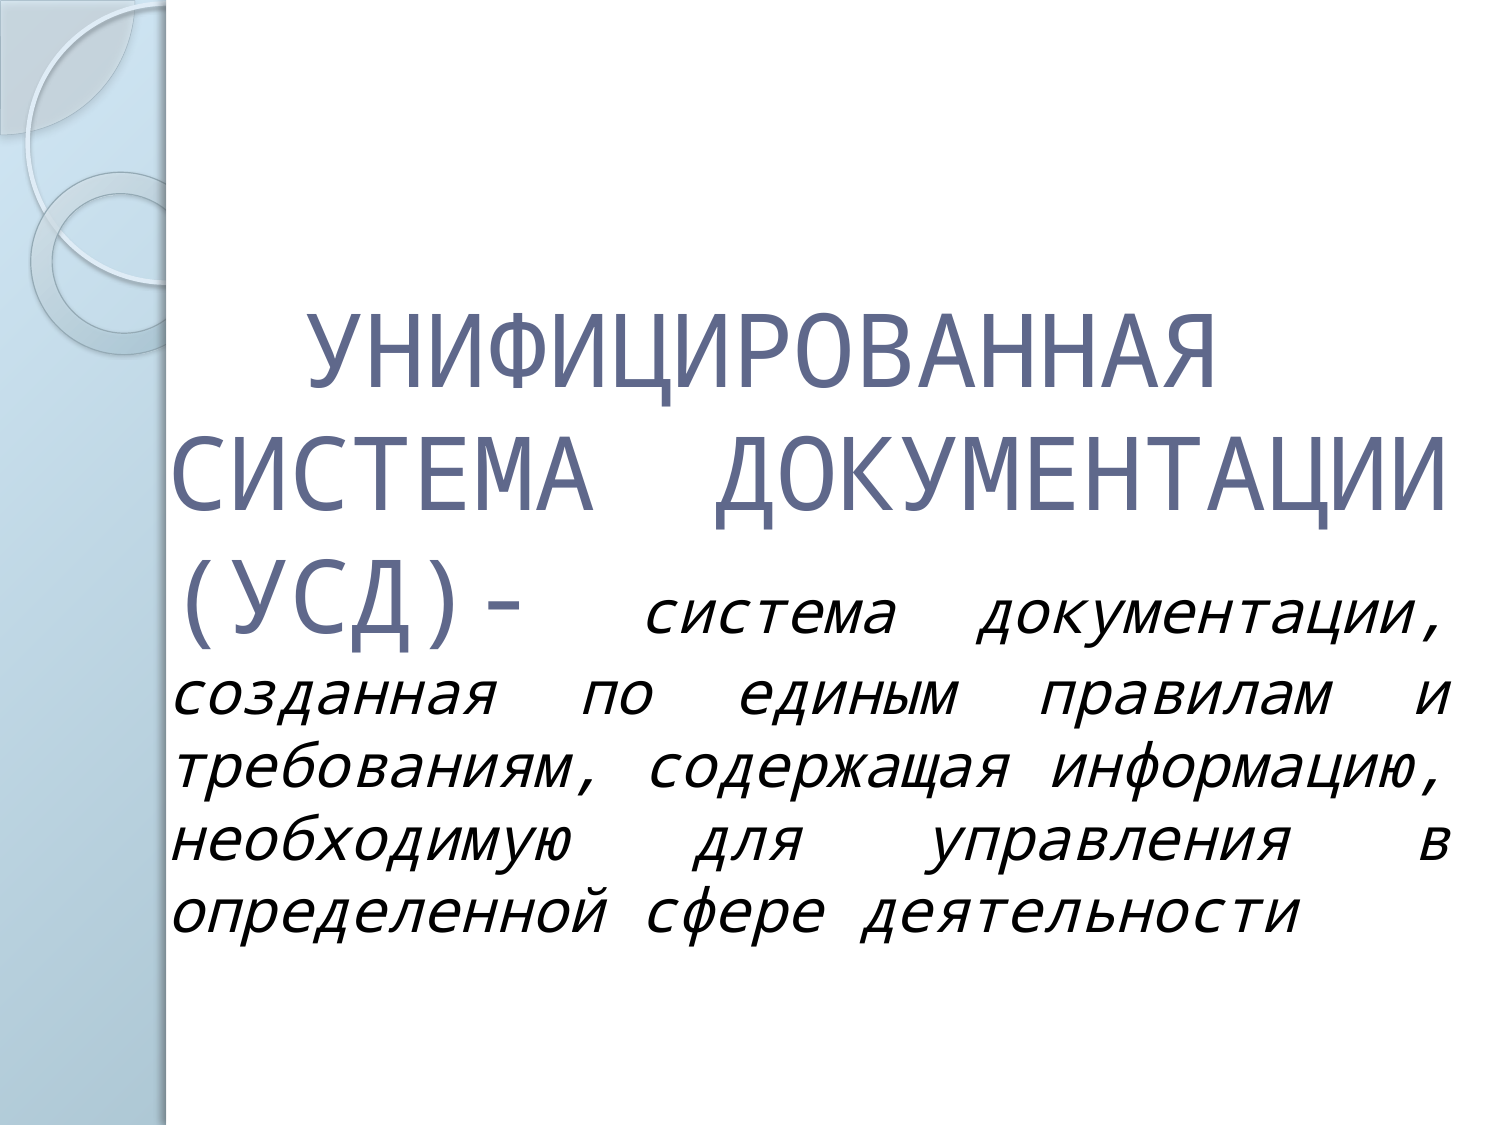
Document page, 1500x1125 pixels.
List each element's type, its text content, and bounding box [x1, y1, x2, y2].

title УНИФИЦИРОВАННАЯ СИСТЕМА ДОКУМЕНТАЦИИ (УСД)- система документации, созданная по единым правилам и требованиям, содержащая информацию, необходимую для управления в определенной сфере деятельности [152, 269, 1465, 961]
